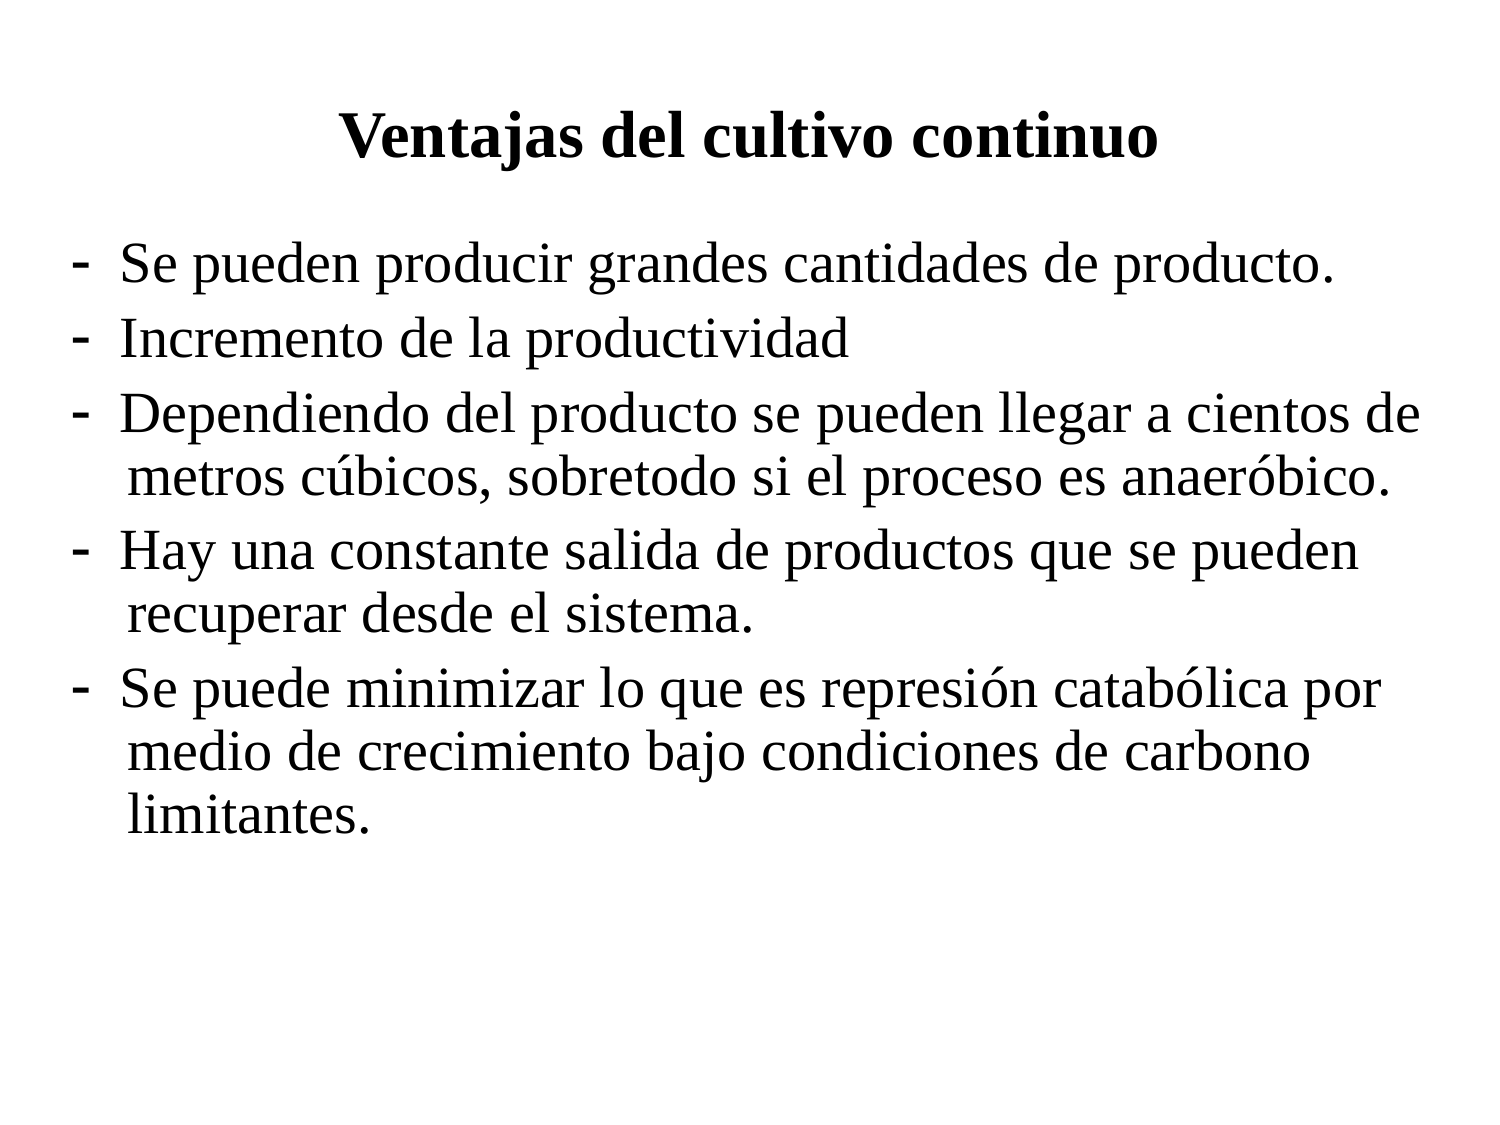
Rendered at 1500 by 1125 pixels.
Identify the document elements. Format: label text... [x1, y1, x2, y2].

title Ventajas del cultivo continuo [112, 37, 1388, 224]
list - Se pueden producir grandes cantidades de producto. - Incremento de la productividad - Dependiendo del producto se pueden llegar a cientos de metros cúbicos, sobretodo si el proceso es anaeróbico. - Hay una constante salida de productos que se pueden recuperar desde el sistema. - Se puede minimizar lo que es represión catabólica por medio de crecimiento bajo condiciones de carbono limitantes. [56, 224, 1444, 901]
